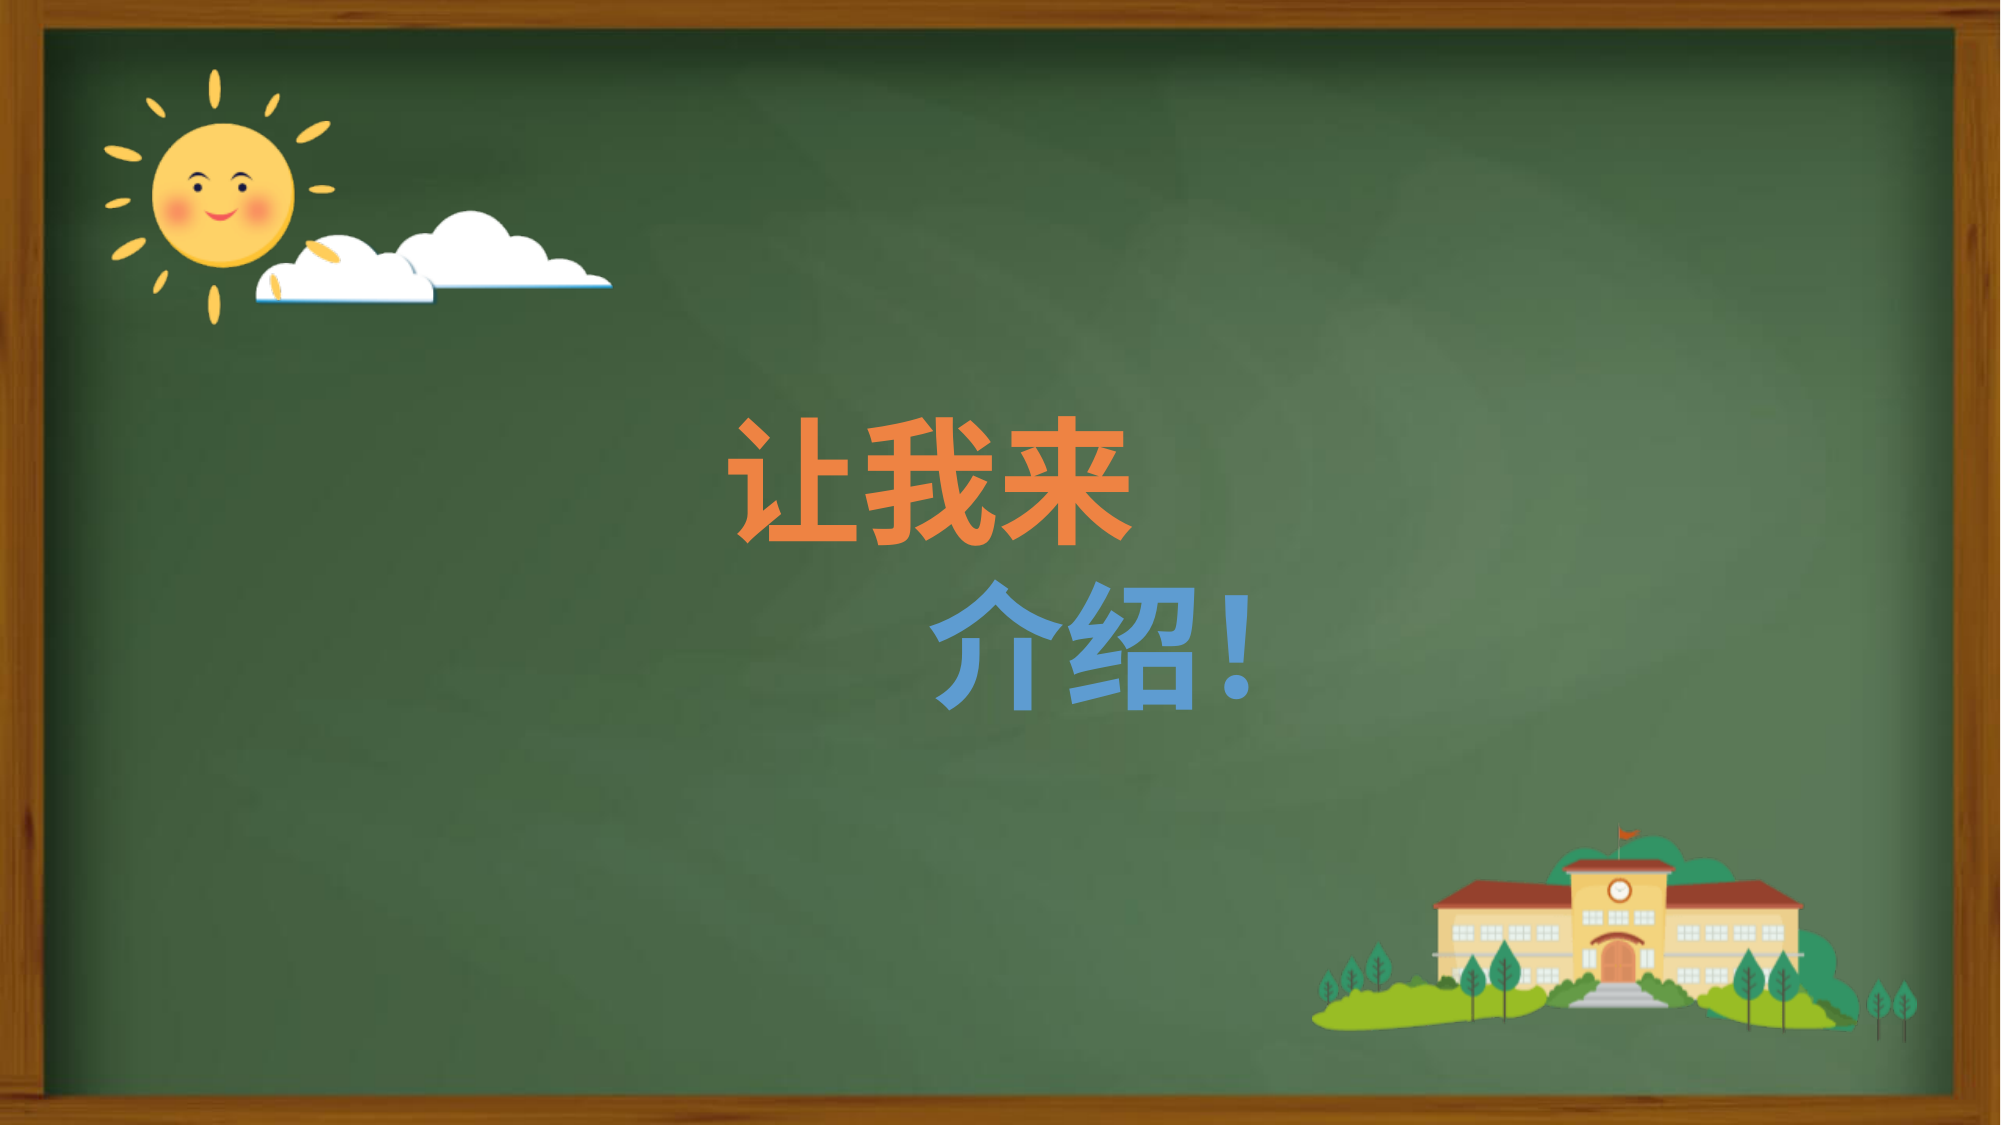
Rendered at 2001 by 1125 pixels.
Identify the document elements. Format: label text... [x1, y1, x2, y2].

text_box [53, 24, 648, 412]
text_box 让我来 介绍！ [413, 388, 1446, 733]
picture [0, 0, 2001, 1125]
